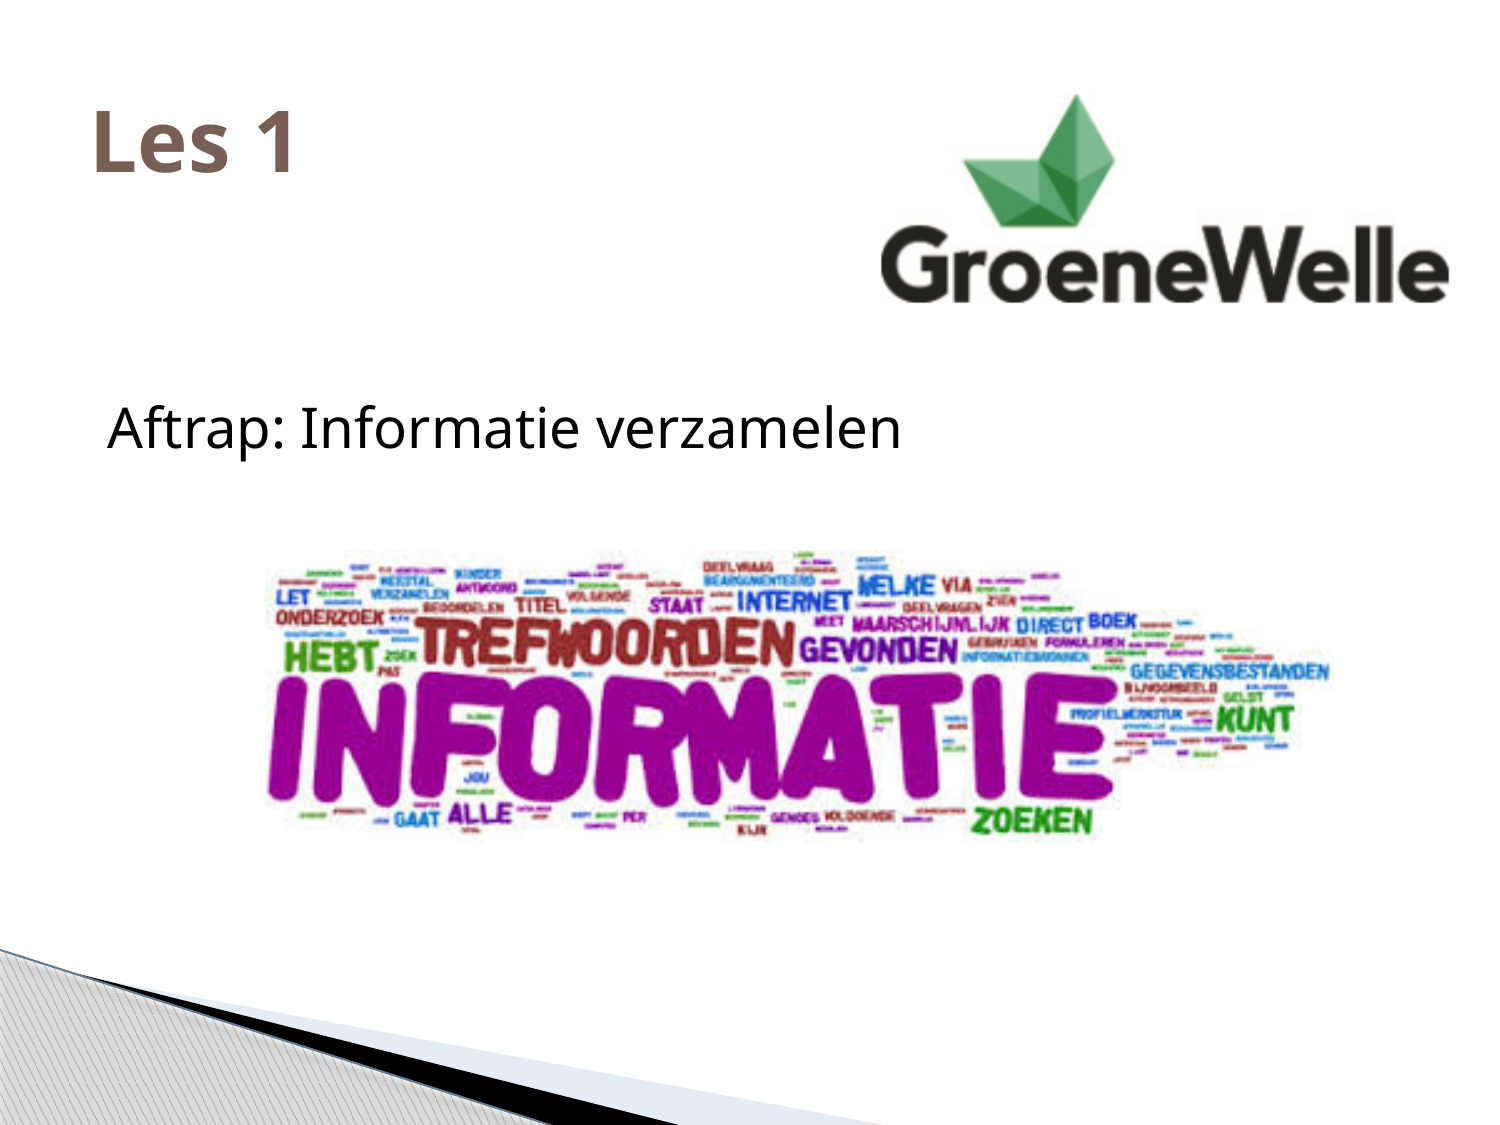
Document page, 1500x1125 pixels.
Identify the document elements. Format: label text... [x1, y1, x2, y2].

title Les 1 [75, 45, 1425, 233]
picture [867, 71, 1473, 320]
list Aftrap: Informatie verzamelen [75, 385, 1425, 986]
picture [265, 550, 1335, 843]
